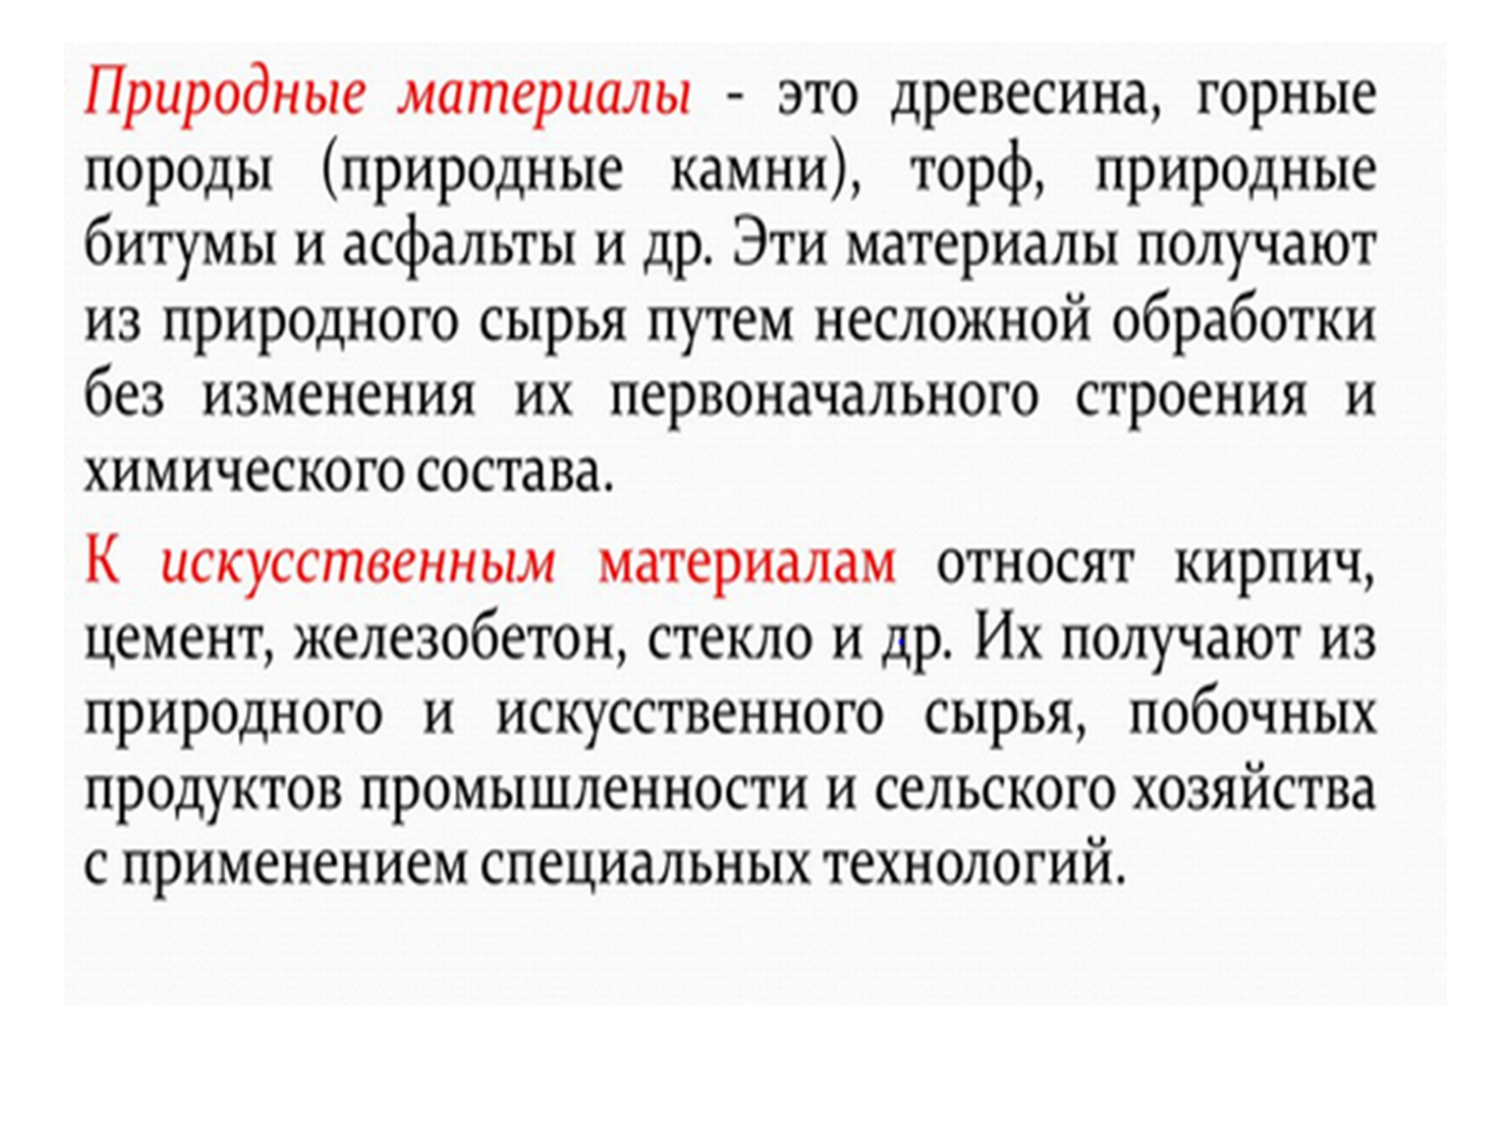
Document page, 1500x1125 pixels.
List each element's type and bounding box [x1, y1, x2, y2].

list [64, 42, 1448, 1006]
